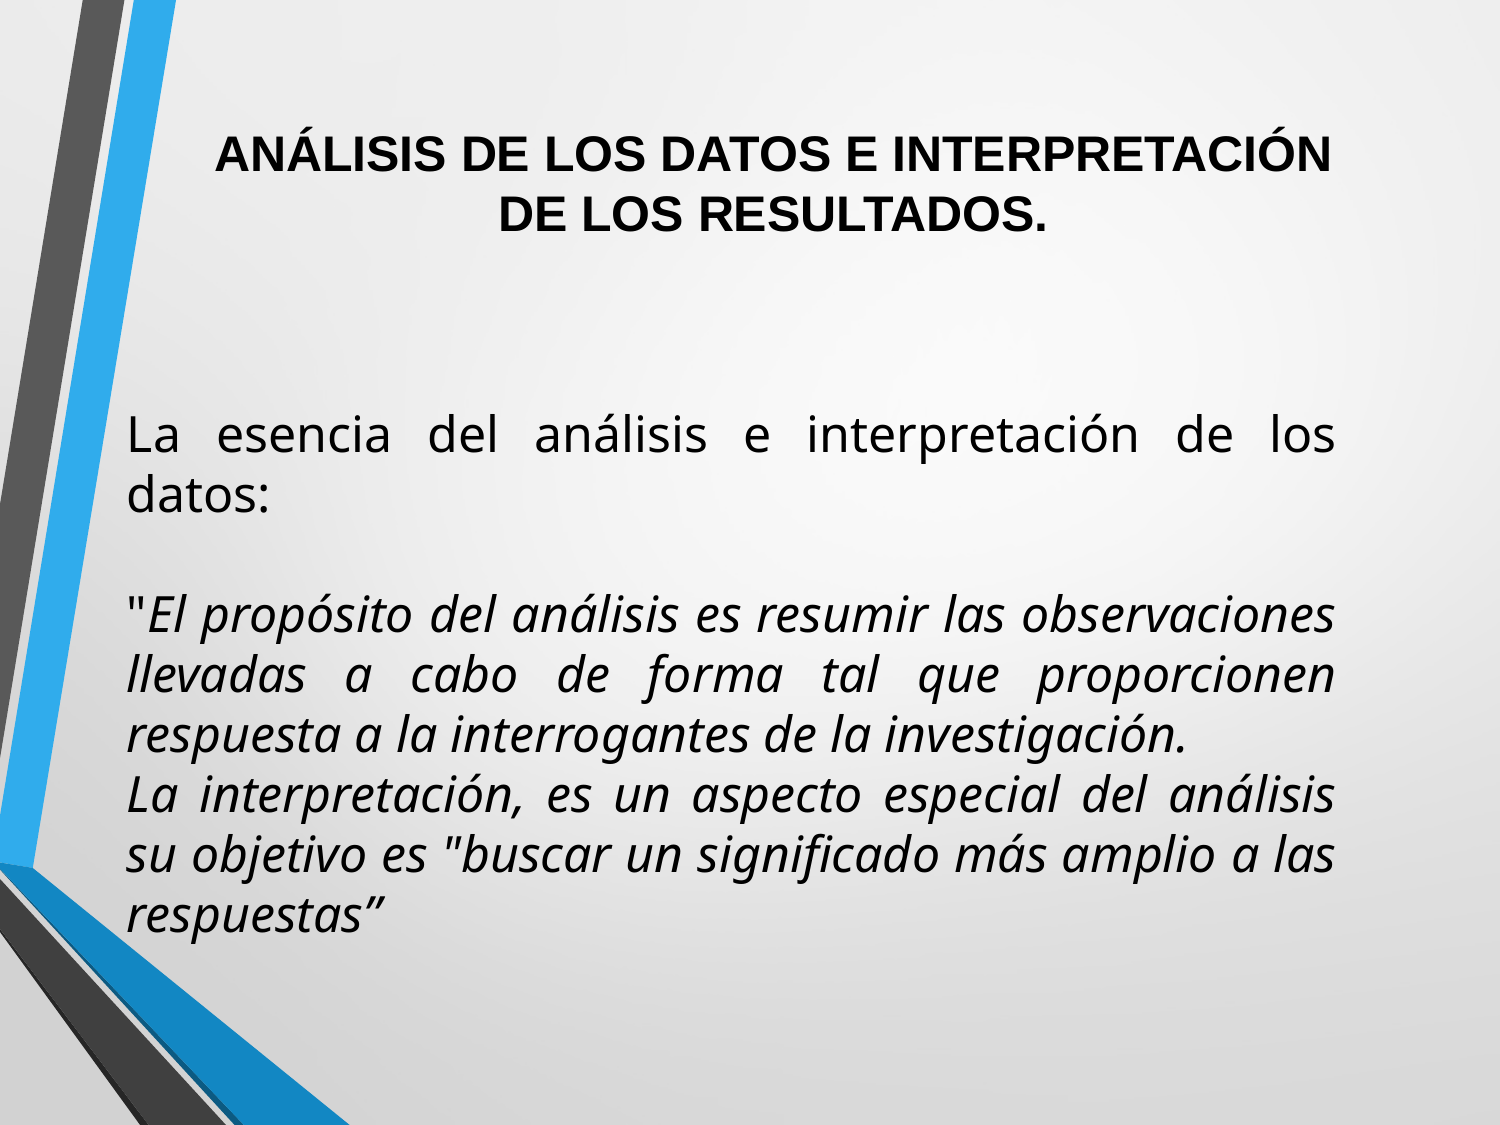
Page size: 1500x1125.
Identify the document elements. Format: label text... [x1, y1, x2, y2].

text_box La esencia del análisis e interpretación de los datos: "El propósito del análisis es resumir las observaciones llevadas a cabo de forma tal que proporcionen respuesta a la interrogantes de la investigación. La interpretación, es un aspecto especial del análisis su objetivo es "buscar un significado más amplio a las respuestas” [112, 349, 1353, 950]
text_box ANÁLISIS DE LOS DATOS E INTERPRETACIÓN DE LOS RESULTADOS. [159, 113, 1388, 294]
